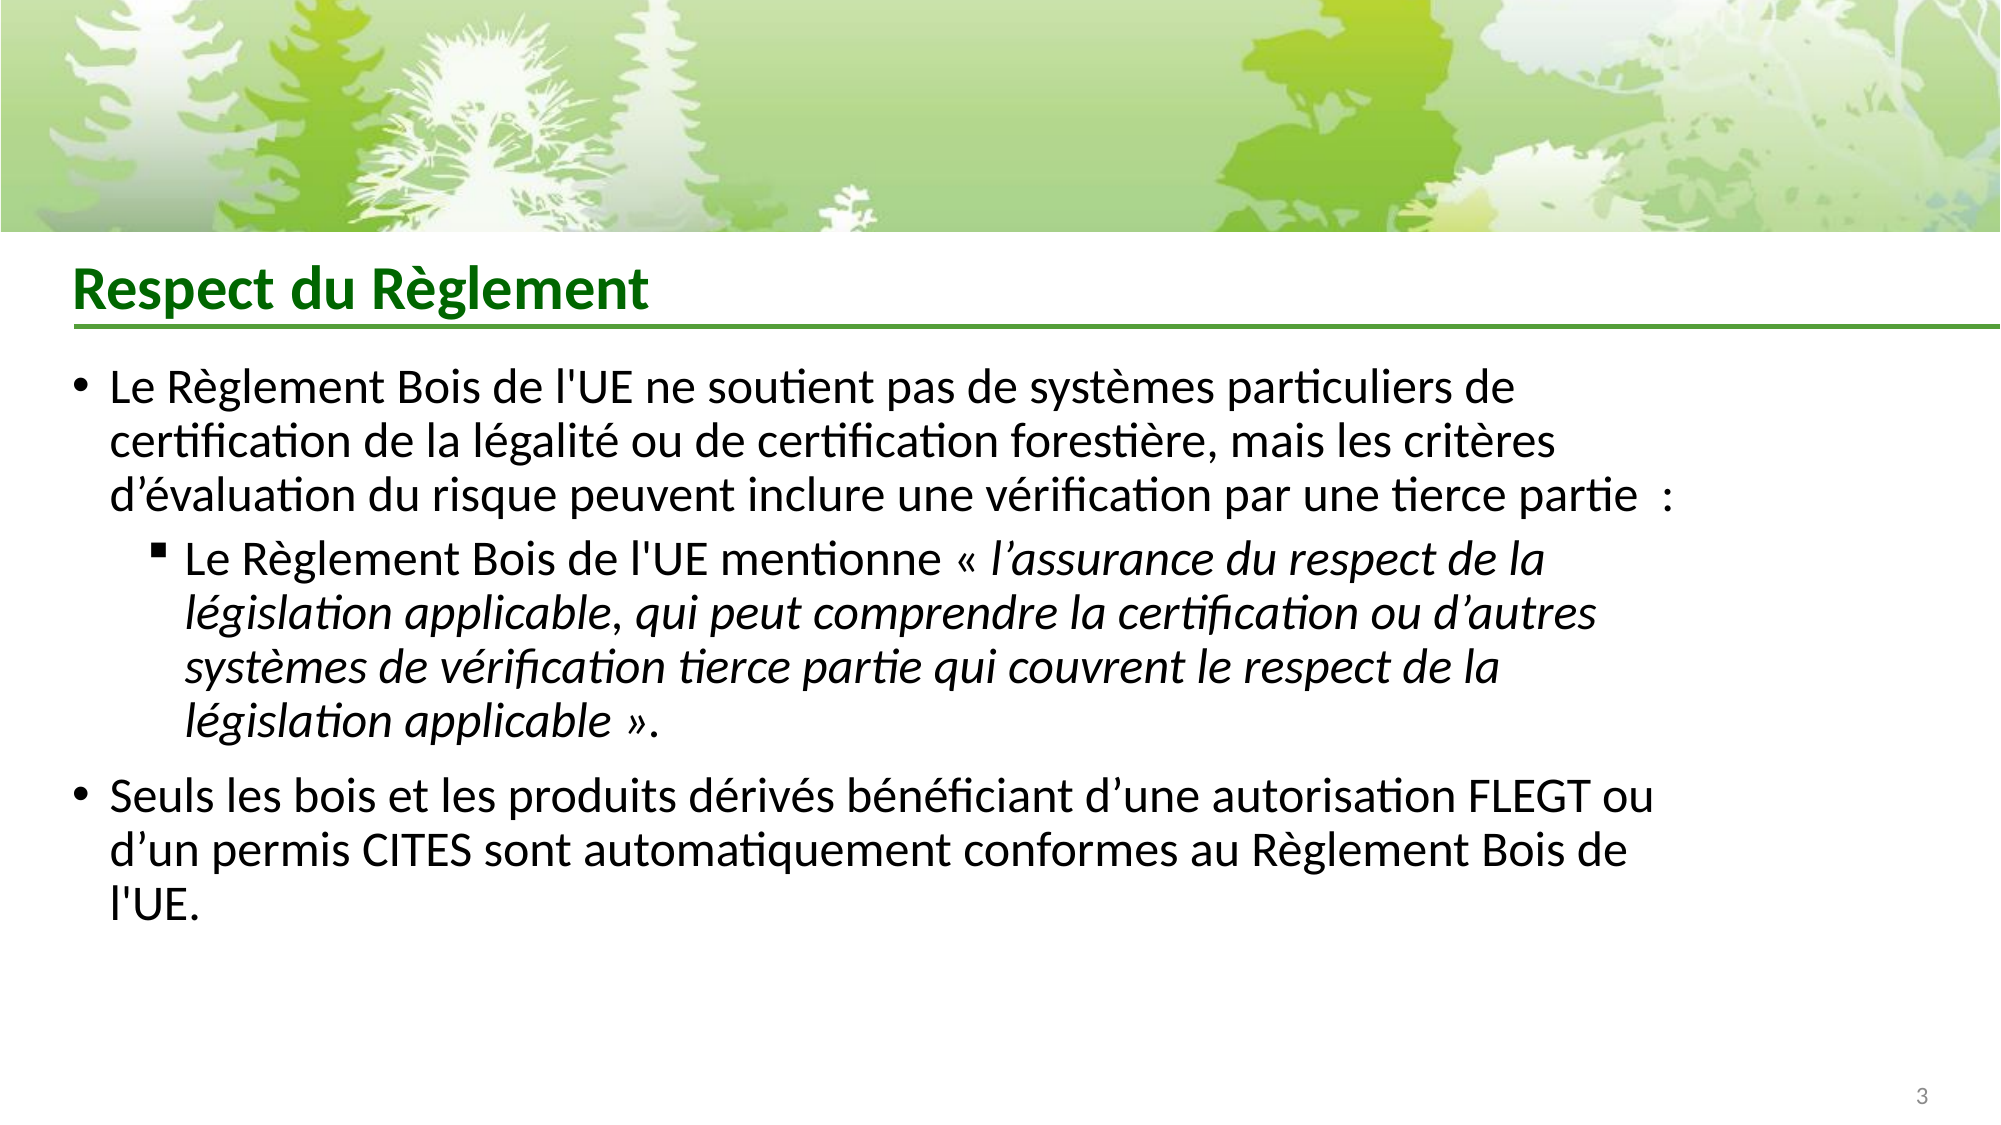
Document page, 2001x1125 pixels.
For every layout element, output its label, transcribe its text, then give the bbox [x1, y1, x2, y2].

picture [0, 0, 2000, 232]
title Respect du Règlement [57, 195, 1408, 352]
slide_number 3 [1493, 1065, 1944, 1125]
list Le Règlement Bois de l'UE ne soutient pas de systèmes particuliers de certification de la légalité ou de certification forestière, mais les critères d’évaluation du risque peuvent inclure une vérification par une tierce partie : Le Règlement Bois de l'UE mentionne « l’assurance du respect de la législation applicable, qui peut comprendre la certification ou d’autres systèmes de vérification tierce partie qui couvrent le respect de la législation applicable ». Seuls les bois et les produits dérivés bénéficiant d’une autorisation FLEGT ou d’un permis CITES sont automatiquement conformes au Règlement Bois de l'UE. [57, 352, 1700, 1096]
